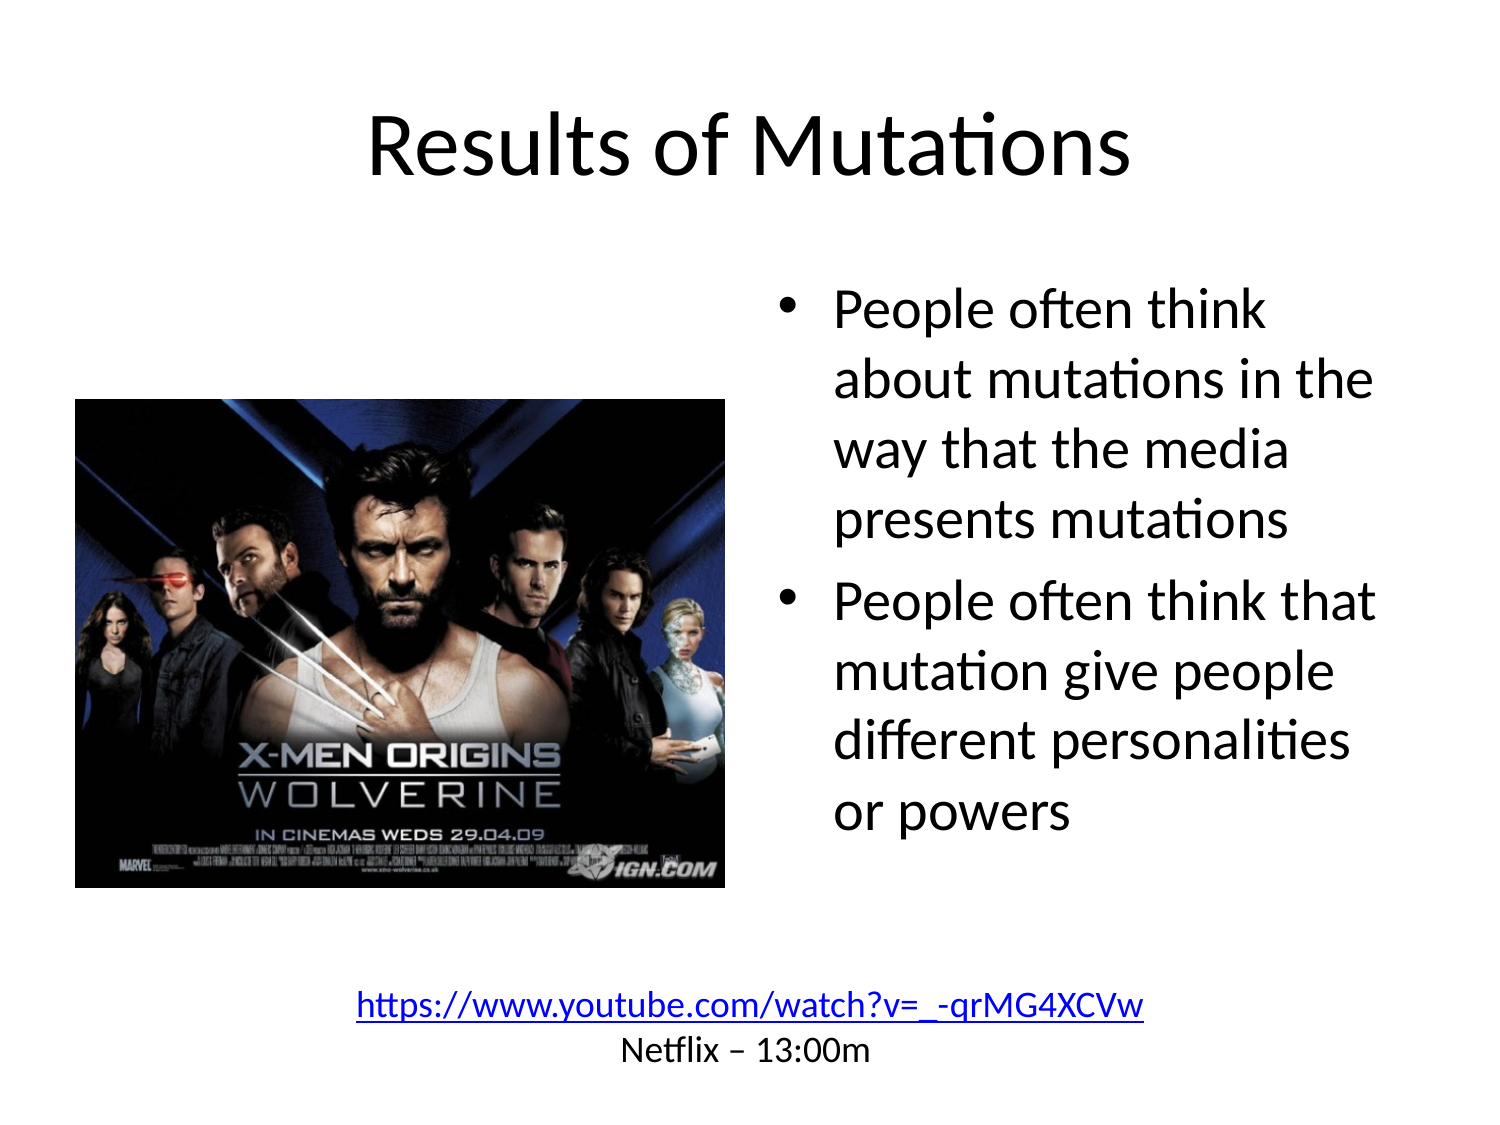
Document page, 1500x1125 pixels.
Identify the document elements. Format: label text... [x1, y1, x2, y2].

list People often think about mutations in the way that the media presents mutations People often think that mutation give people different personalities or powers [762, 262, 1425, 972]
text_box https://www.youtube.com/watch?v=_-qrMG4XCVw Netflix – 13:00m [0, 972, 1500, 1078]
title Results of Mutations [75, 45, 1425, 233]
picture [74, 399, 726, 888]
